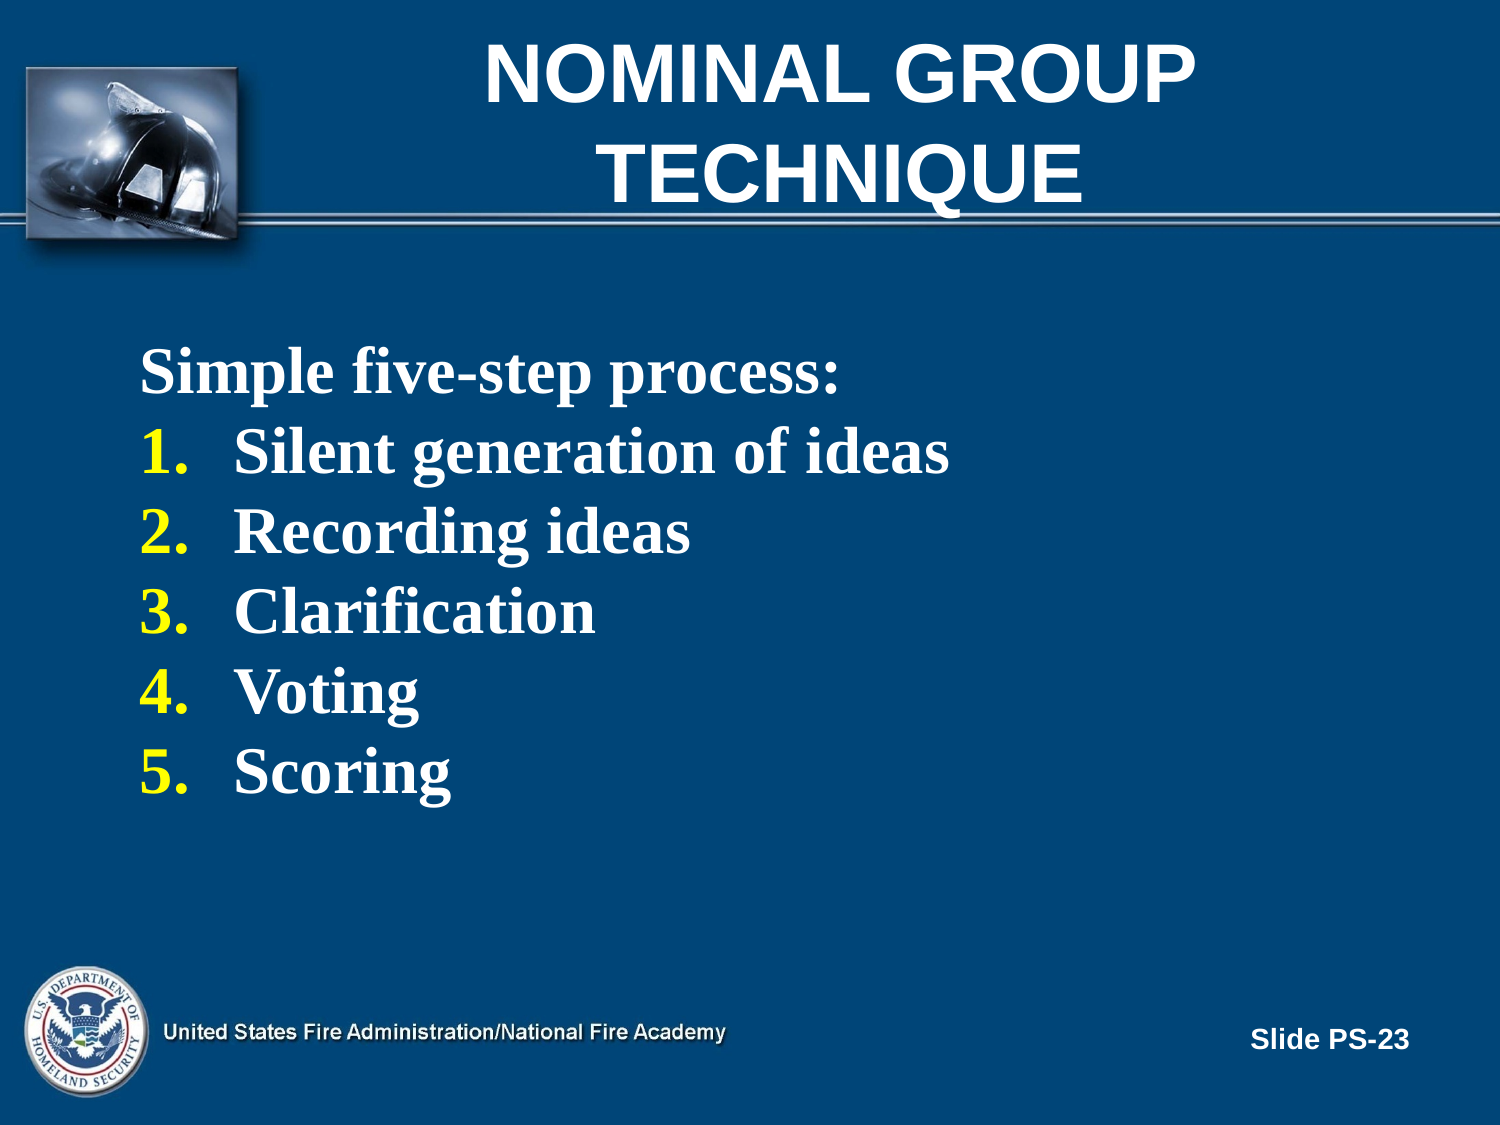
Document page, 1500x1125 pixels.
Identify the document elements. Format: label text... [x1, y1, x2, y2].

picture [0, 0, 1500, 1125]
title NOMINAL GROUP TECHNIQUE [250, 25, 1431, 214]
text_box Simple five-step process: Silent generation of ideas Recording ideas Clarification Voting Scoring [125, 319, 1425, 957]
slide_number Slide PS-23 [1074, 1012, 1426, 1091]
